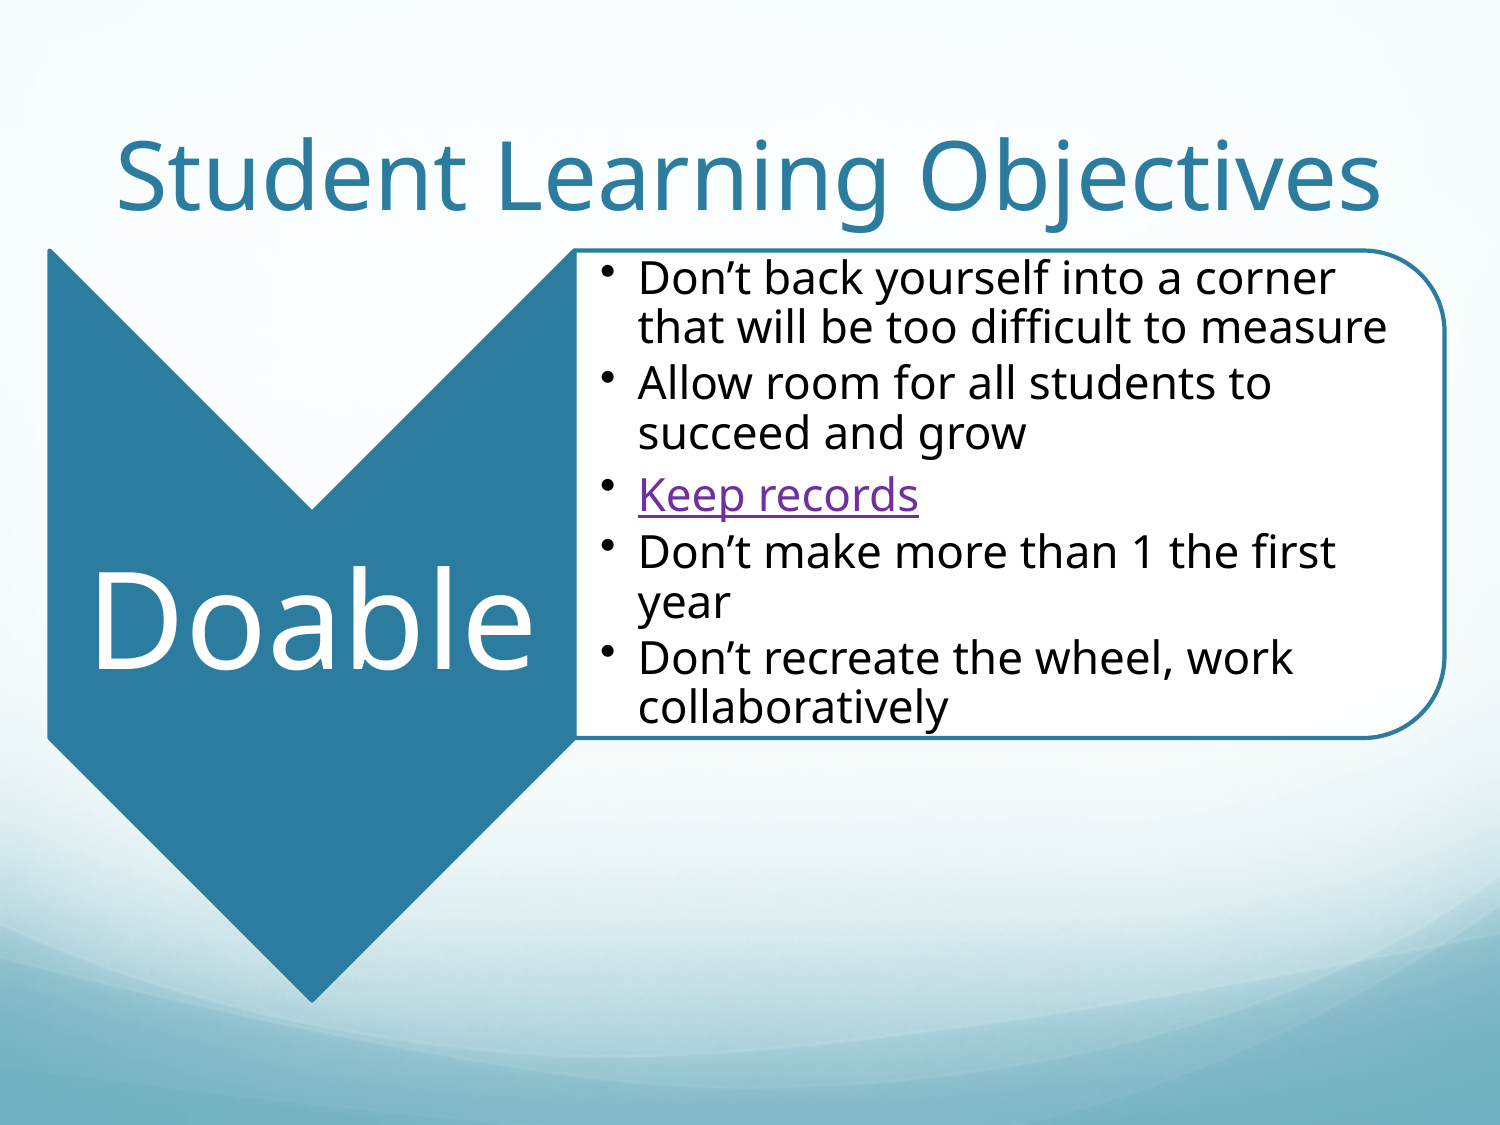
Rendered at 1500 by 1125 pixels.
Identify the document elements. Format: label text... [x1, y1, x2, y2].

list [48, 249, 1445, 1001]
title Student Learning Objectives [90, 17, 1410, 237]
